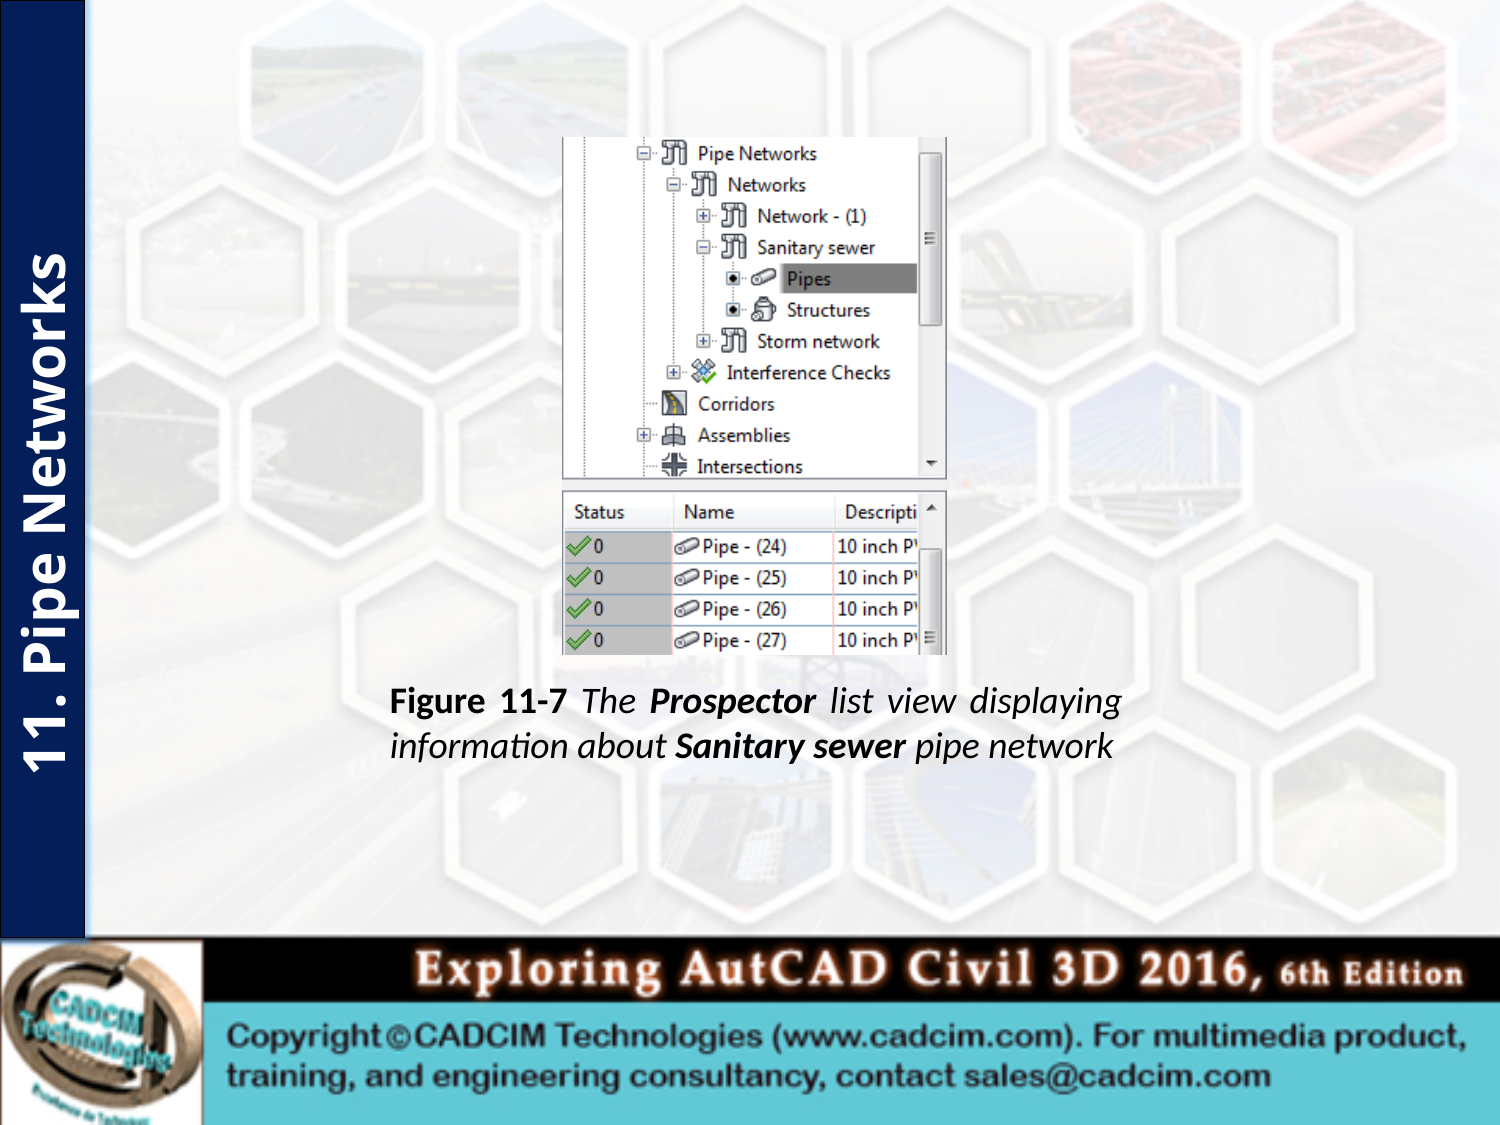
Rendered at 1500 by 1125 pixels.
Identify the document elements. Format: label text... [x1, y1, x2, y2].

text_box Figure 11-7 The Prospector list view displaying information about Sanitary sewer pipe network [374, 668, 1138, 774]
picture [0, 0, 1500, 1125]
